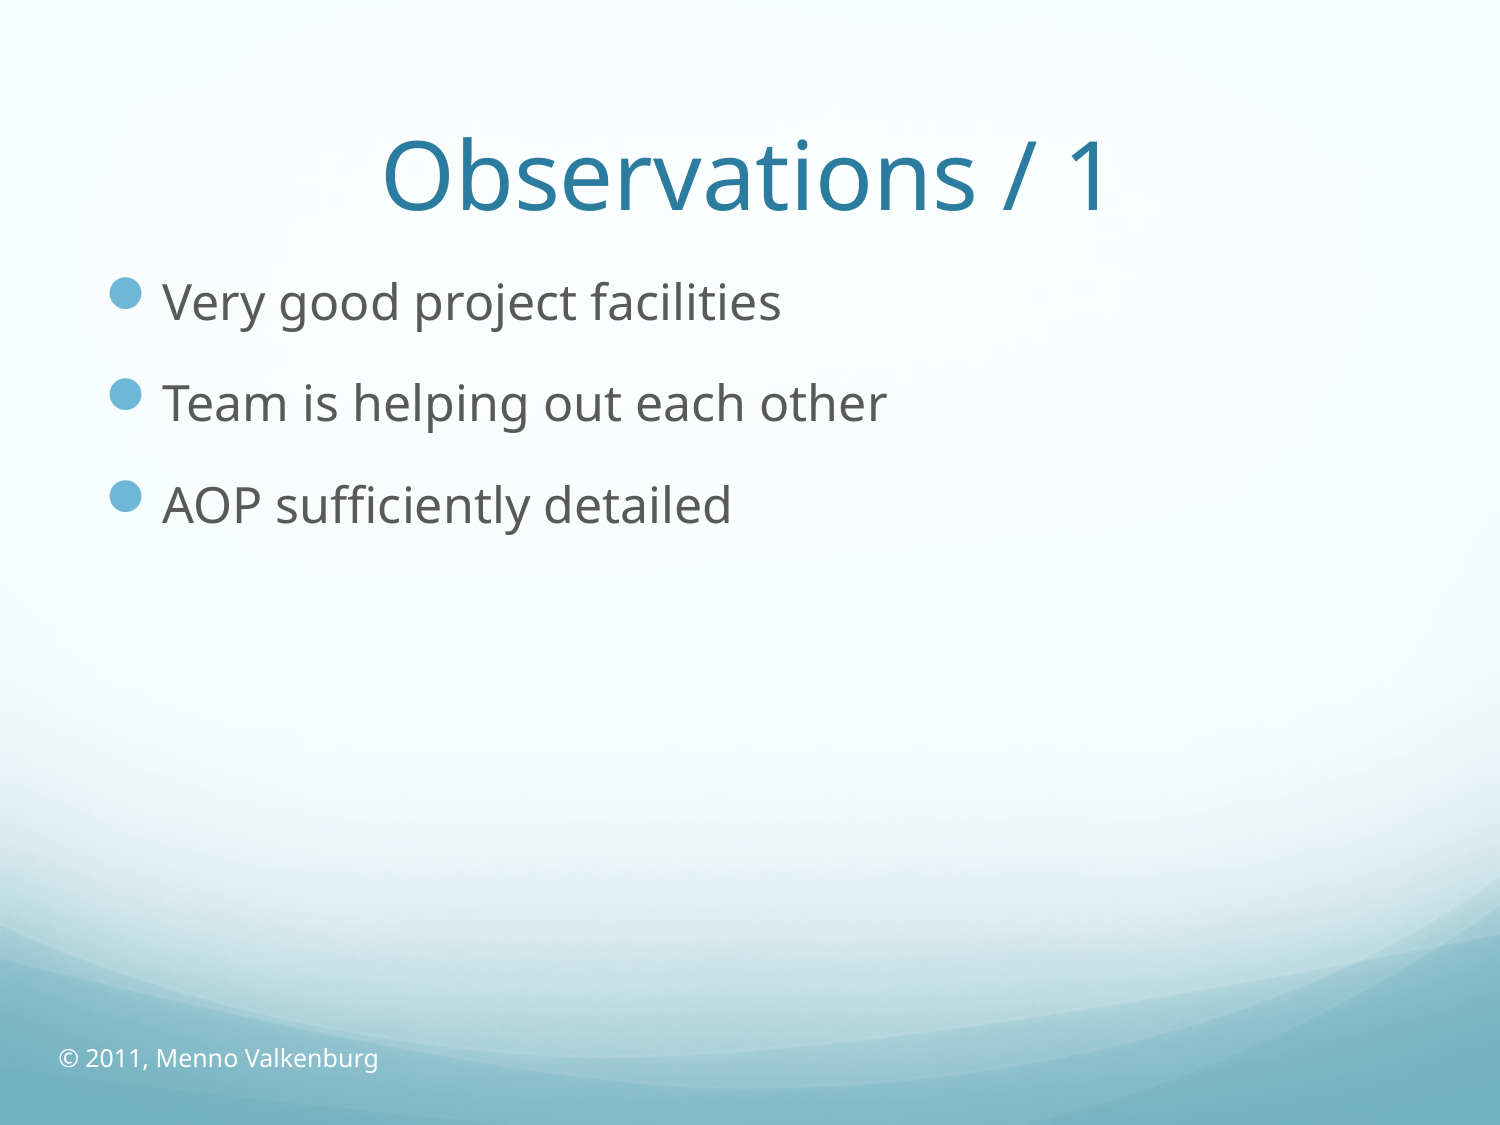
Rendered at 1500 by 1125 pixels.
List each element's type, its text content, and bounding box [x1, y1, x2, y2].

title Observations / 1 [90, 17, 1410, 237]
footer © 2011, Menno Valkenburg [43, 1029, 838, 1090]
list Very good project facilities Team is helping out each other AOP sufficiently detailed [90, 262, 1410, 975]
